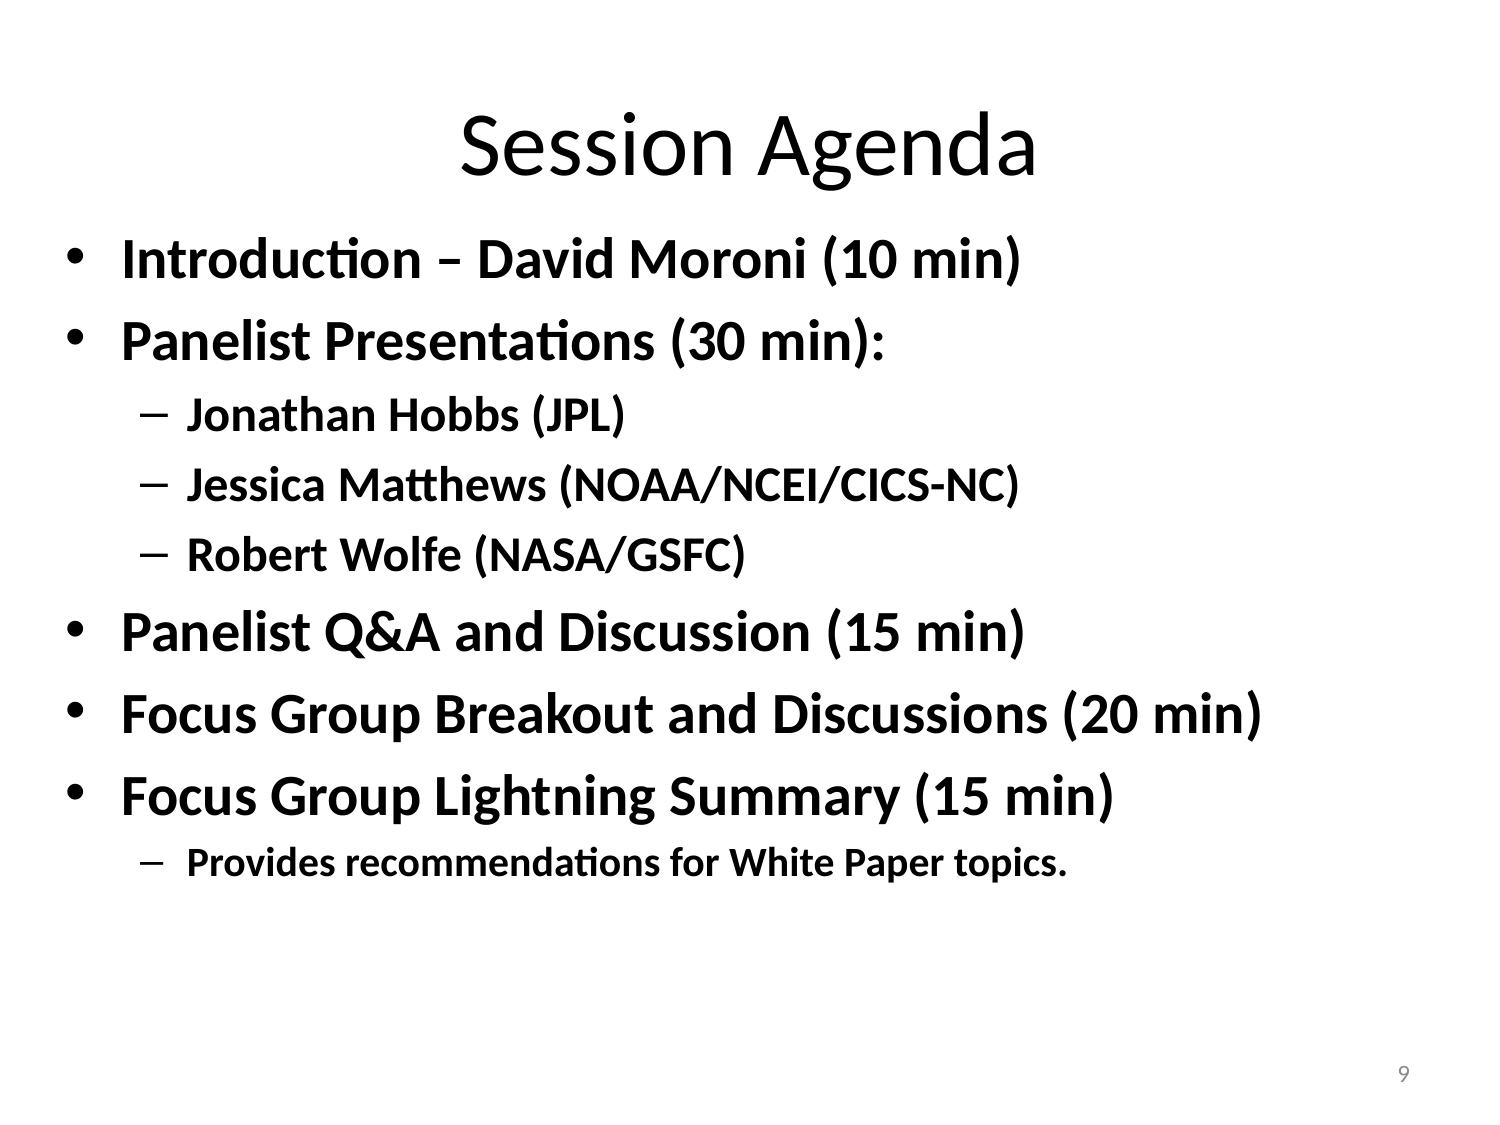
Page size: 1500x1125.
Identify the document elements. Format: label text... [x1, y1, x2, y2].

list Introduction – David Moroni (10 min) Panelist Presentations (30 min): Jonathan Hobbs (JPL) Jessica Matthews (NOAA/NCEI/CICS-NC) Robert Wolfe (NASA/GSFC) Panelist Q&A and Discussion (15 min) Focus Group Breakout and Discussions (20 min) Focus Group Lightning Summary (15 min) Provides recommendations for White Paper topics. [50, 212, 1400, 1013]
title Session Agenda [75, 45, 1425, 233]
slide_number 9 [1074, 1042, 1425, 1103]
